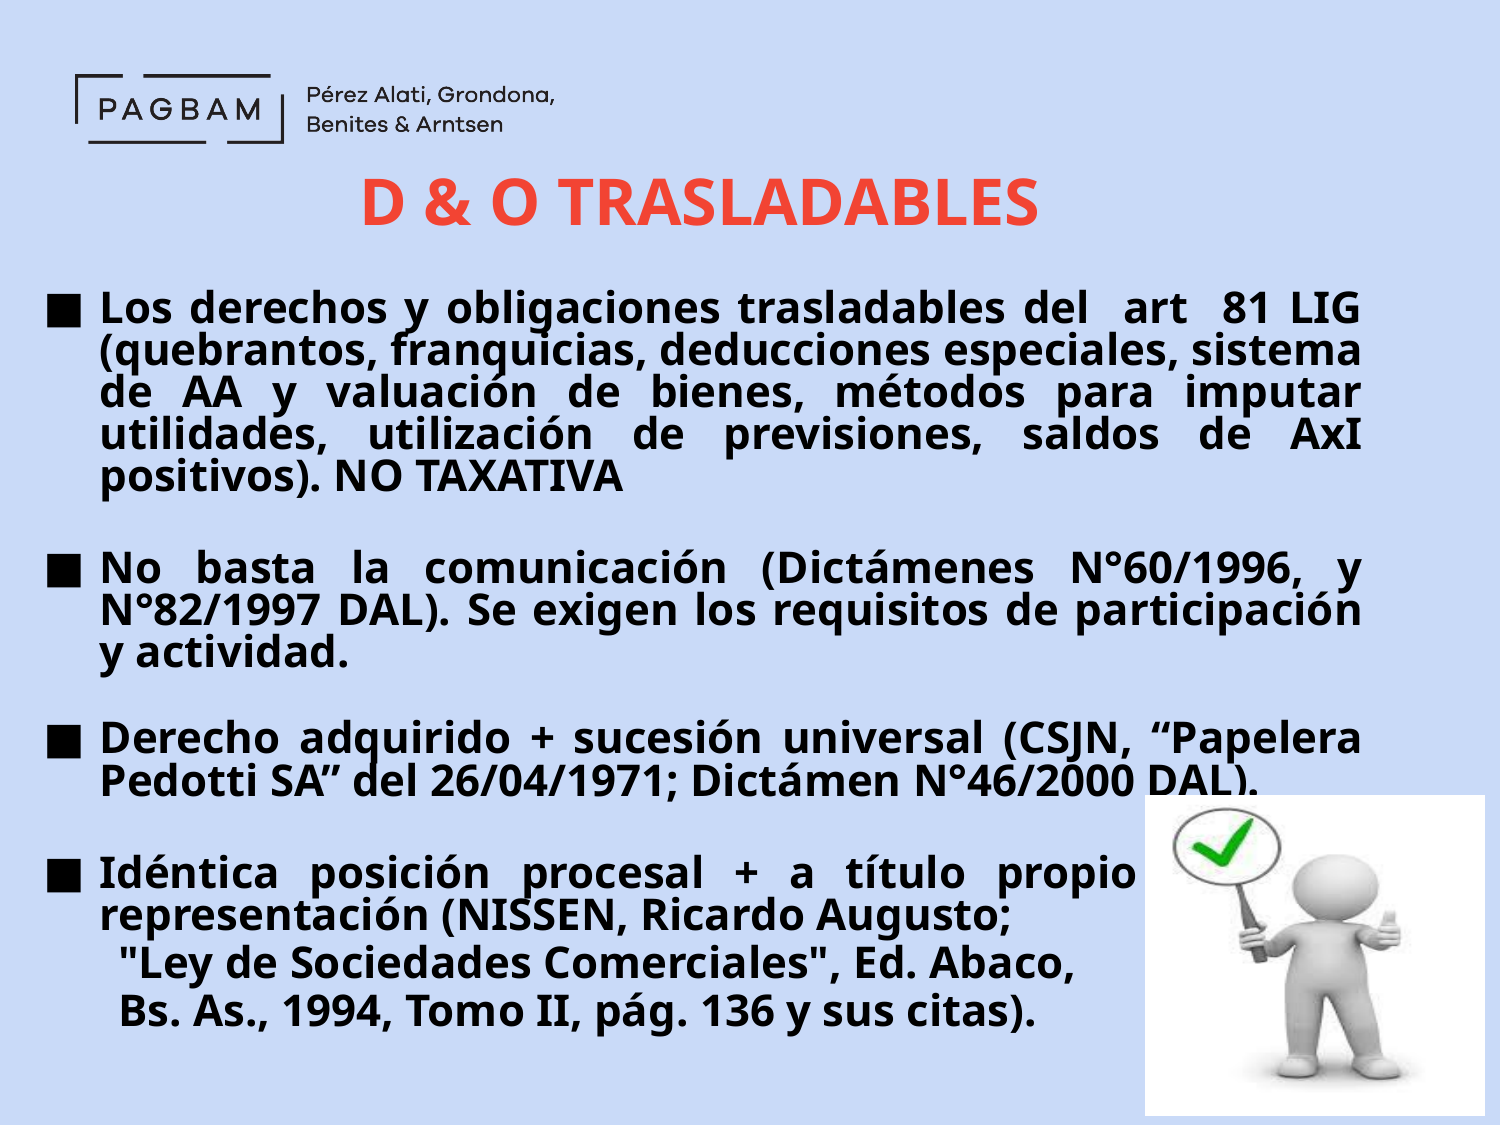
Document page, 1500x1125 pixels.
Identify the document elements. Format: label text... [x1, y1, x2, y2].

title D & O TRASLADABLES [119, 120, 1470, 192]
picture [75, 74, 554, 144]
list Los derechos y obligaciones trasladables del art 81 LIG (quebrantos, franquicias, deducciones especiales, sistema de AA y valuación de bienes, métodos para imputar utilidades, utilización de previsiones, saldos de AxI positivos). NO TAXATIVA No basta la comunicación (Dictámenes N°60/1996, y N°82/1997 DAL). Se exigen los requisitos de participación y actividad. Derecho adquirido + sucesión universal (CSJN, “Papelera Pedotti SA” del 26/04/1971; Dictámen N°46/2000 DAL). Idéntica posición procesal + a título propio y no en representación (NISSEN, Ricardo Augusto; "Ley de Sociedades Comerciales", Ed. Abaco, Bs. As., 1994, Tomo II, pág. 136 y sus citas). [28, 223, 1379, 902]
picture [1145, 795, 1486, 1116]
